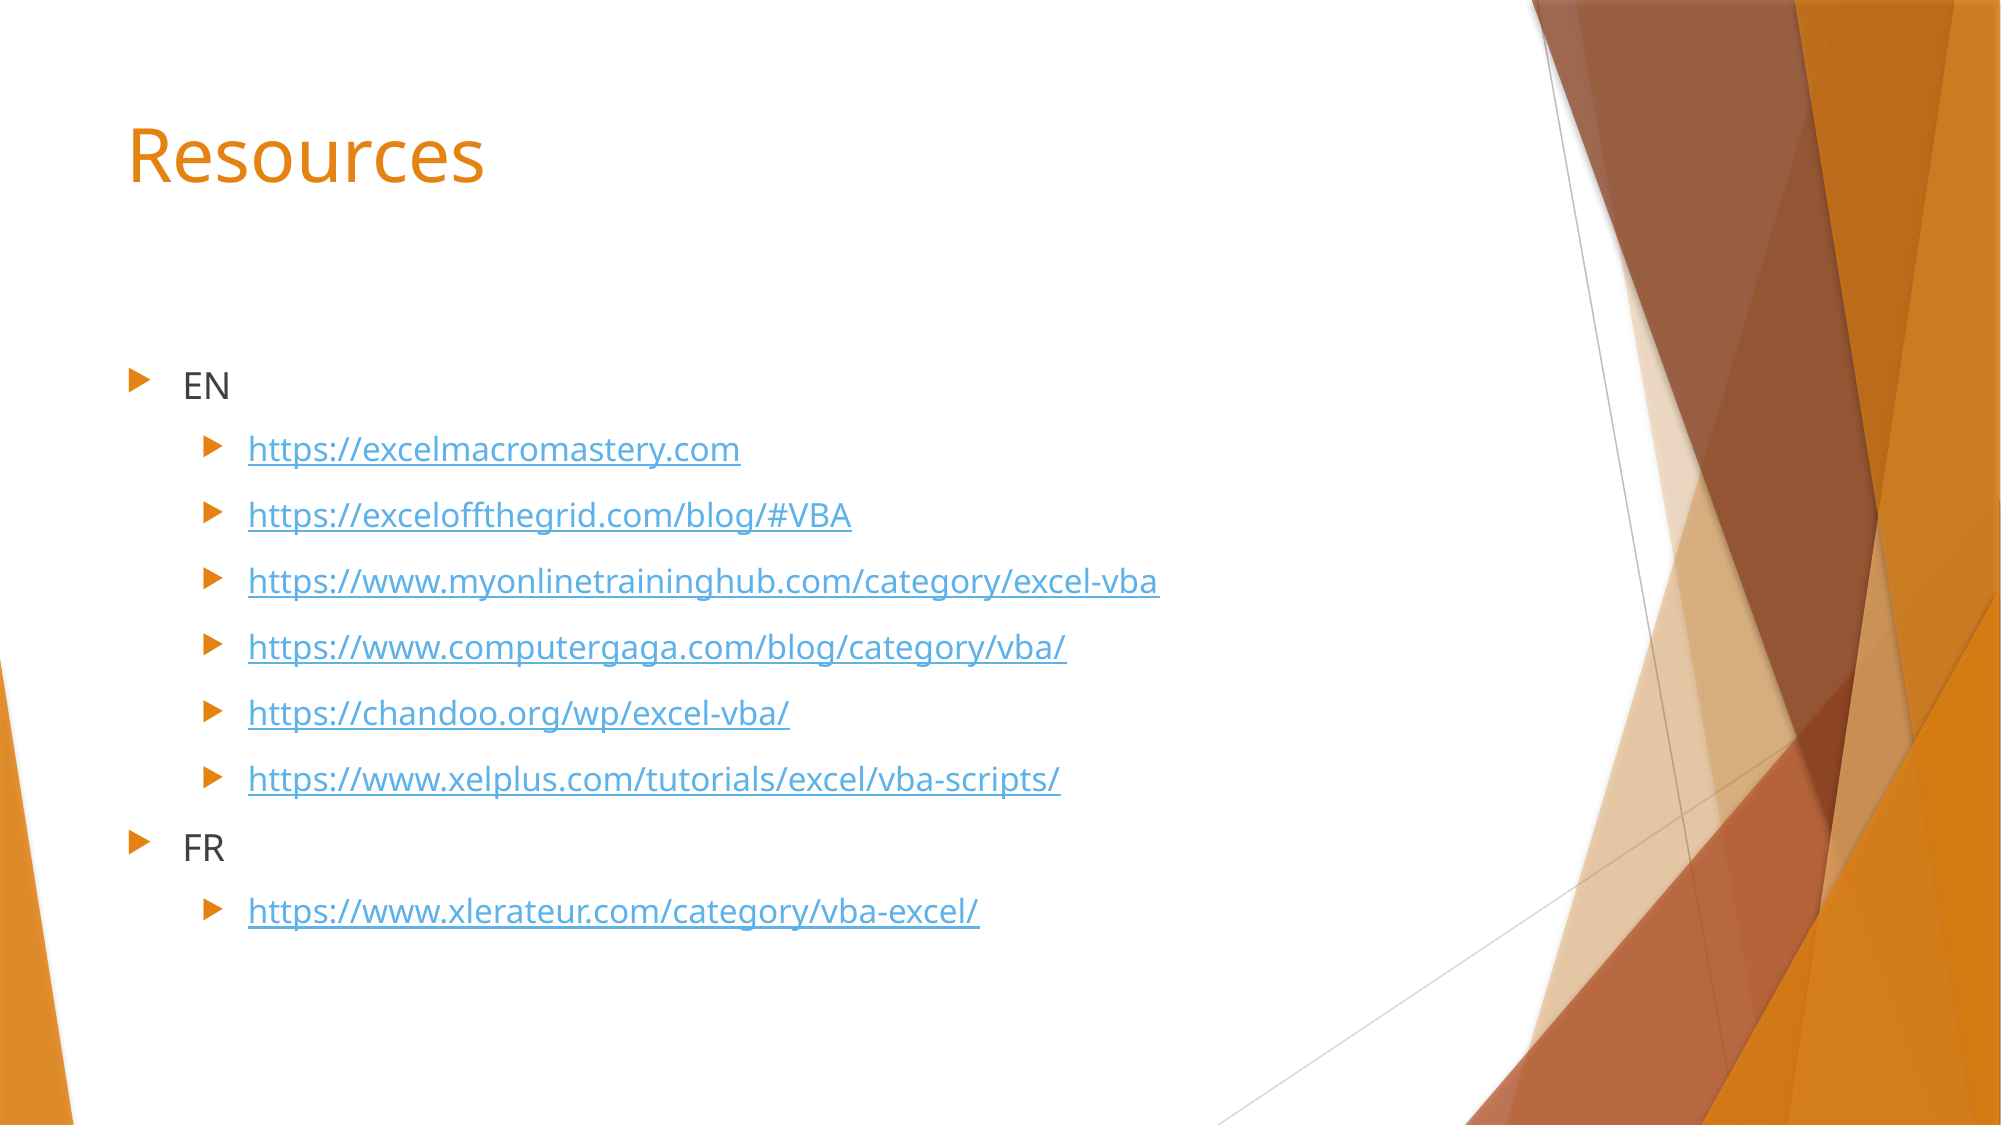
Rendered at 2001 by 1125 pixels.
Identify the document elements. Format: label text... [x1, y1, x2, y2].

list EN https://excelmacromastery.com https://exceloffthegrid.com/blog/#VBA https://www.myonlinetraininghub.com/category/excel-vba https://www.computergaga.com/blog/category/vba/ https://chandoo.org/wp/excel-vba/ https://www.xelplus.com/tutorials/excel/vba-scripts/ FR https://www.xlerateur.com/category/vba-excel/ [111, 354, 1522, 992]
title Resources [111, 99, 1522, 317]
